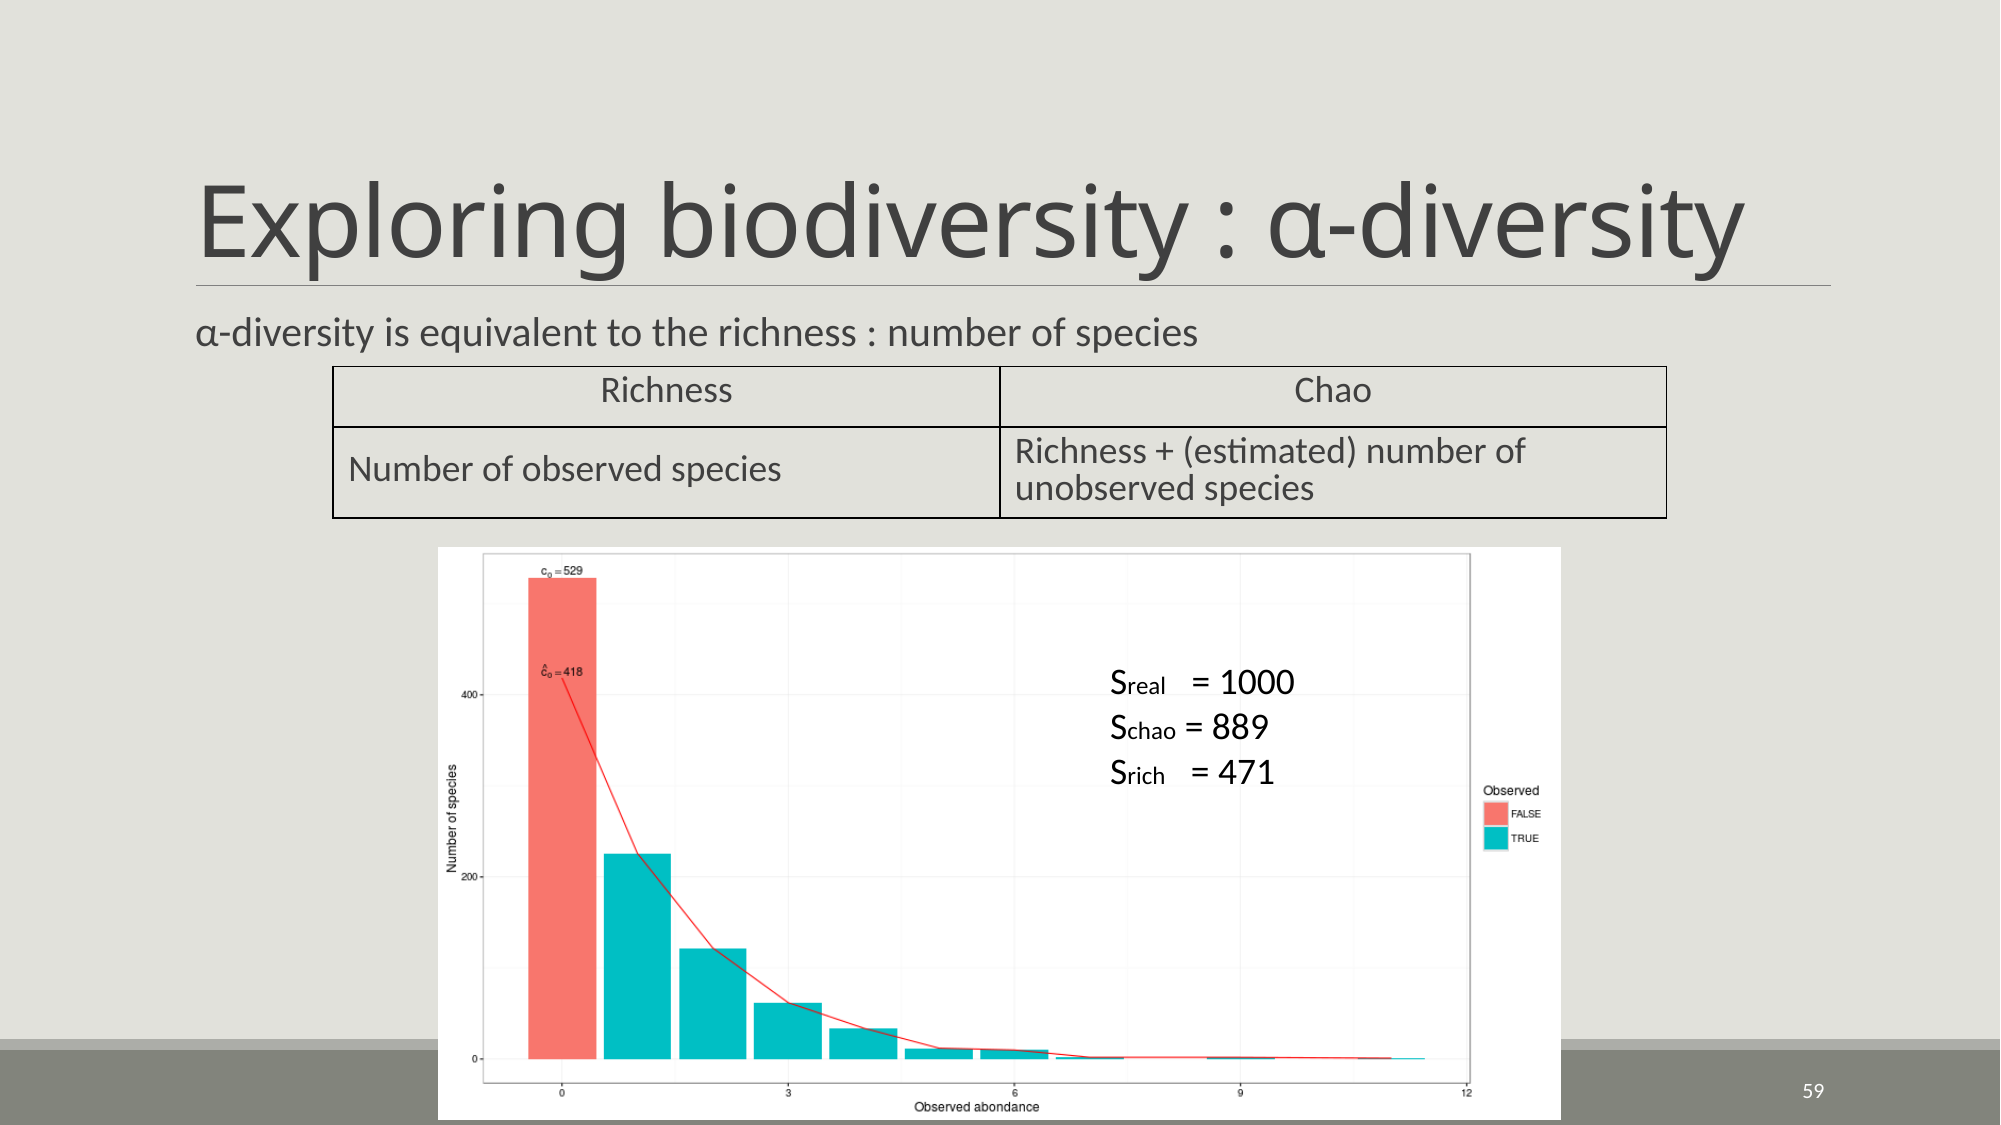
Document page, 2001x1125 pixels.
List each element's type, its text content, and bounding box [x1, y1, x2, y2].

table_header Chao [1001, 367, 1666, 426]
slide_number 59 [1624, 1059, 1840, 1120]
table_header Richness [334, 367, 999, 426]
list α-diversity is equivalent to the richness : number of species [180, 302, 1830, 963]
title Exploring biodiversity : α-diversity [180, 47, 1830, 285]
table_cell Richness + (estimated) number of unobserved species [1001, 428, 1666, 517]
picture [438, 547, 1562, 1120]
table_cell Number of observed species [334, 428, 999, 517]
